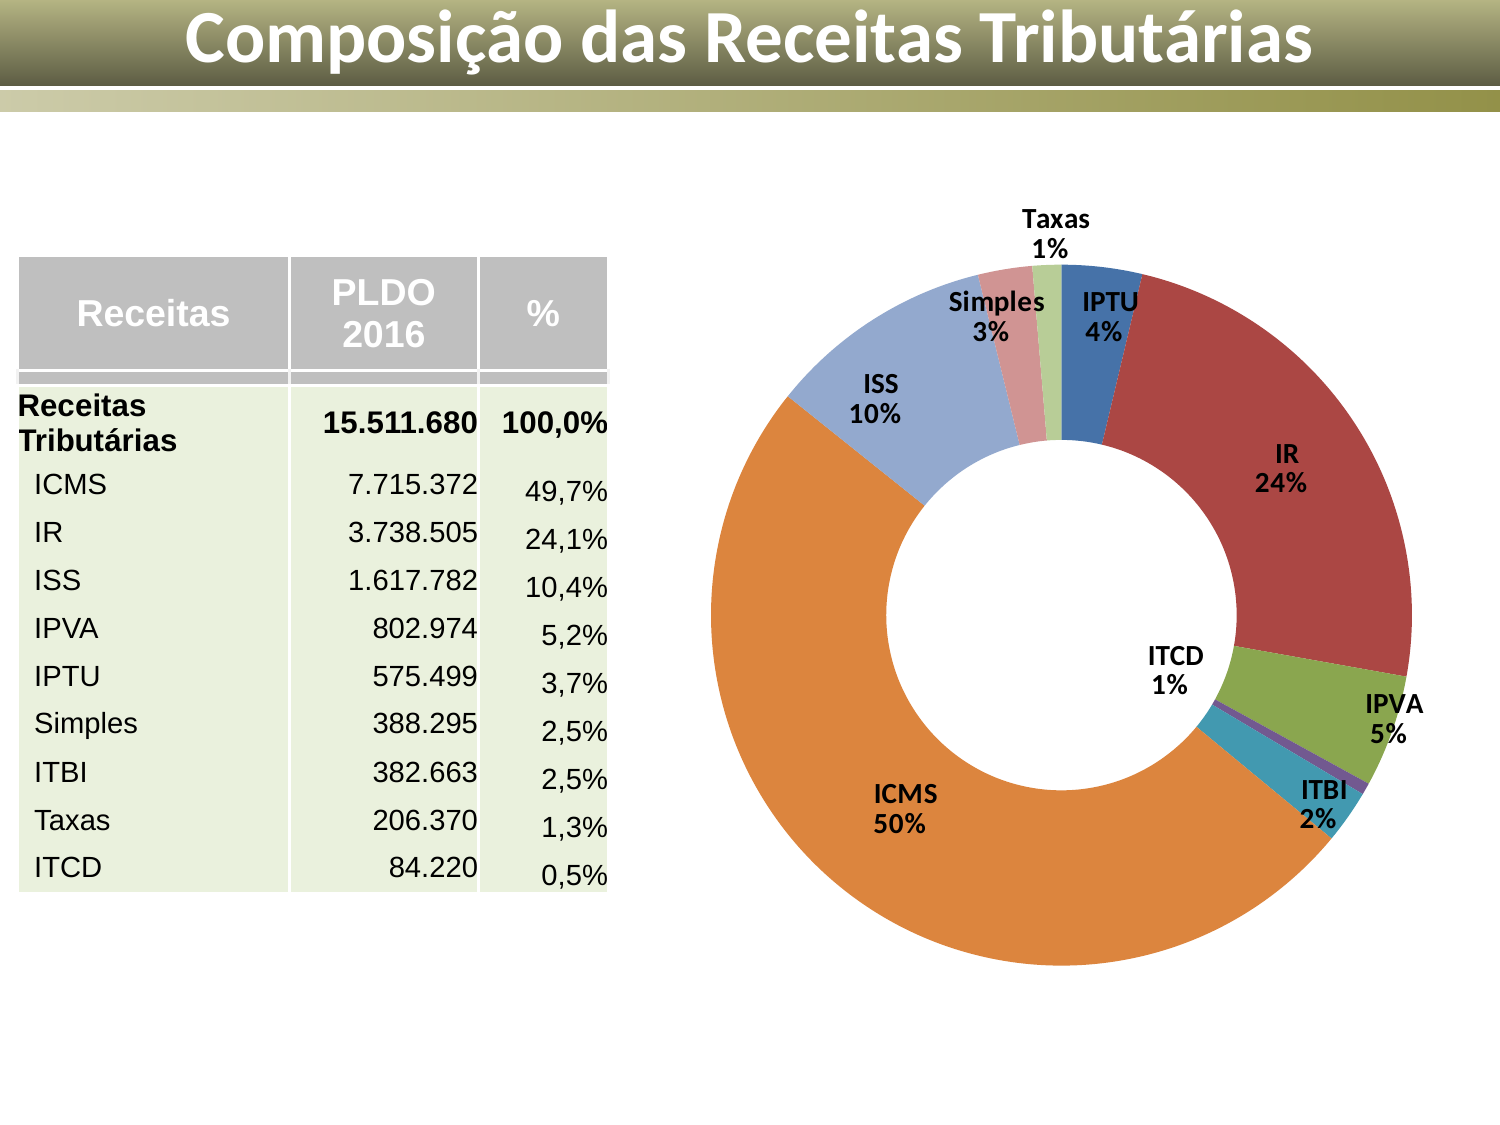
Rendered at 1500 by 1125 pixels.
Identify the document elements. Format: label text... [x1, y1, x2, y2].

table_cell [480, 372, 602, 384]
table_header Receitas [19, 257, 288, 369]
table_cell 802.974 [291, 604, 477, 652]
table_cell Receitas Tributárias [19, 387, 288, 460]
table_cell ITBI [19, 748, 288, 796]
table_cell 206.370 [291, 796, 477, 844]
table_cell 382.663 [291, 748, 477, 796]
table_cell 15.511.680 [291, 387, 477, 460]
table_cell 5,2% [480, 604, 602, 652]
table_cell IPTU [19, 652, 288, 700]
table_cell IPVA [19, 604, 288, 652]
table_cell IR [19, 508, 288, 556]
text_box [0, 90, 1500, 112]
table_cell Simples [19, 700, 288, 748]
table_header % [480, 257, 602, 369]
table_cell 7.715.372 [291, 460, 477, 508]
table_cell ICMS [19, 460, 288, 508]
table_cell 2,5% [480, 748, 602, 796]
table_cell 100,0% [480, 387, 602, 460]
table_cell ISS [19, 556, 288, 604]
table_cell 3,7% [480, 652, 602, 700]
table_cell 2,5% [480, 700, 602, 748]
table_cell 24,1% [480, 508, 602, 556]
text_box Composição das Receitas Tributárias [0, 0, 1500, 86]
table_cell ITCD [19, 844, 288, 892]
table_cell 84.220 [291, 844, 477, 892]
table_cell Taxas [19, 796, 288, 844]
table_cell 1,3% [480, 796, 602, 844]
table_cell 388.295 [291, 700, 477, 748]
table_cell 10,4% [480, 556, 602, 604]
table_cell [291, 372, 477, 384]
table_header PLDO 2016 [291, 257, 477, 369]
table_cell 1.617.782 [291, 556, 477, 604]
table_cell 0,5% [480, 844, 602, 892]
table_cell [19, 372, 288, 384]
table_cell 3.738.505 [291, 508, 477, 556]
table_cell 575.499 [291, 652, 477, 700]
table_cell 49,7% [480, 460, 602, 508]
chart [607, 148, 1500, 1071]
